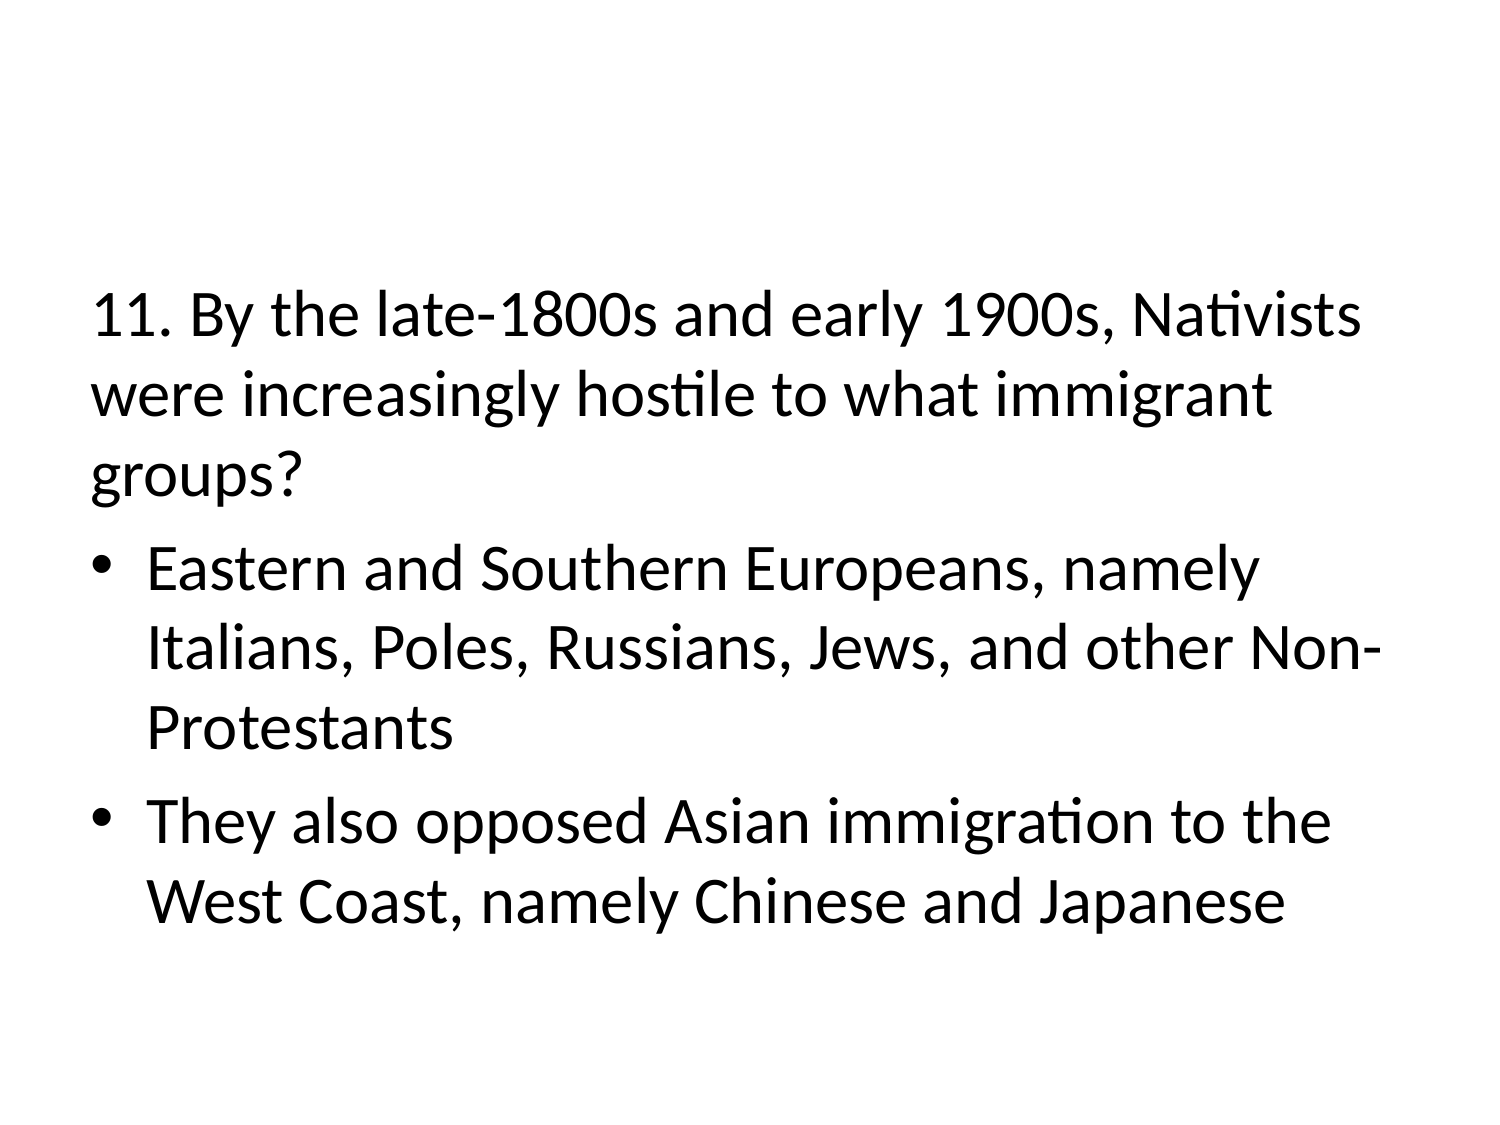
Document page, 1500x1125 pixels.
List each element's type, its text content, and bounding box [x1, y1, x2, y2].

list 11. By the late-1800s and early 1900s, Nativists were increasingly hostile to what immigrant groups? Eastern and Southern Europeans, namely Italians, Poles, Russians, Jews, and other Non-Protestants They also opposed Asian immigration to the West Coast, namely Chinese and Japanese [75, 262, 1425, 1005]
